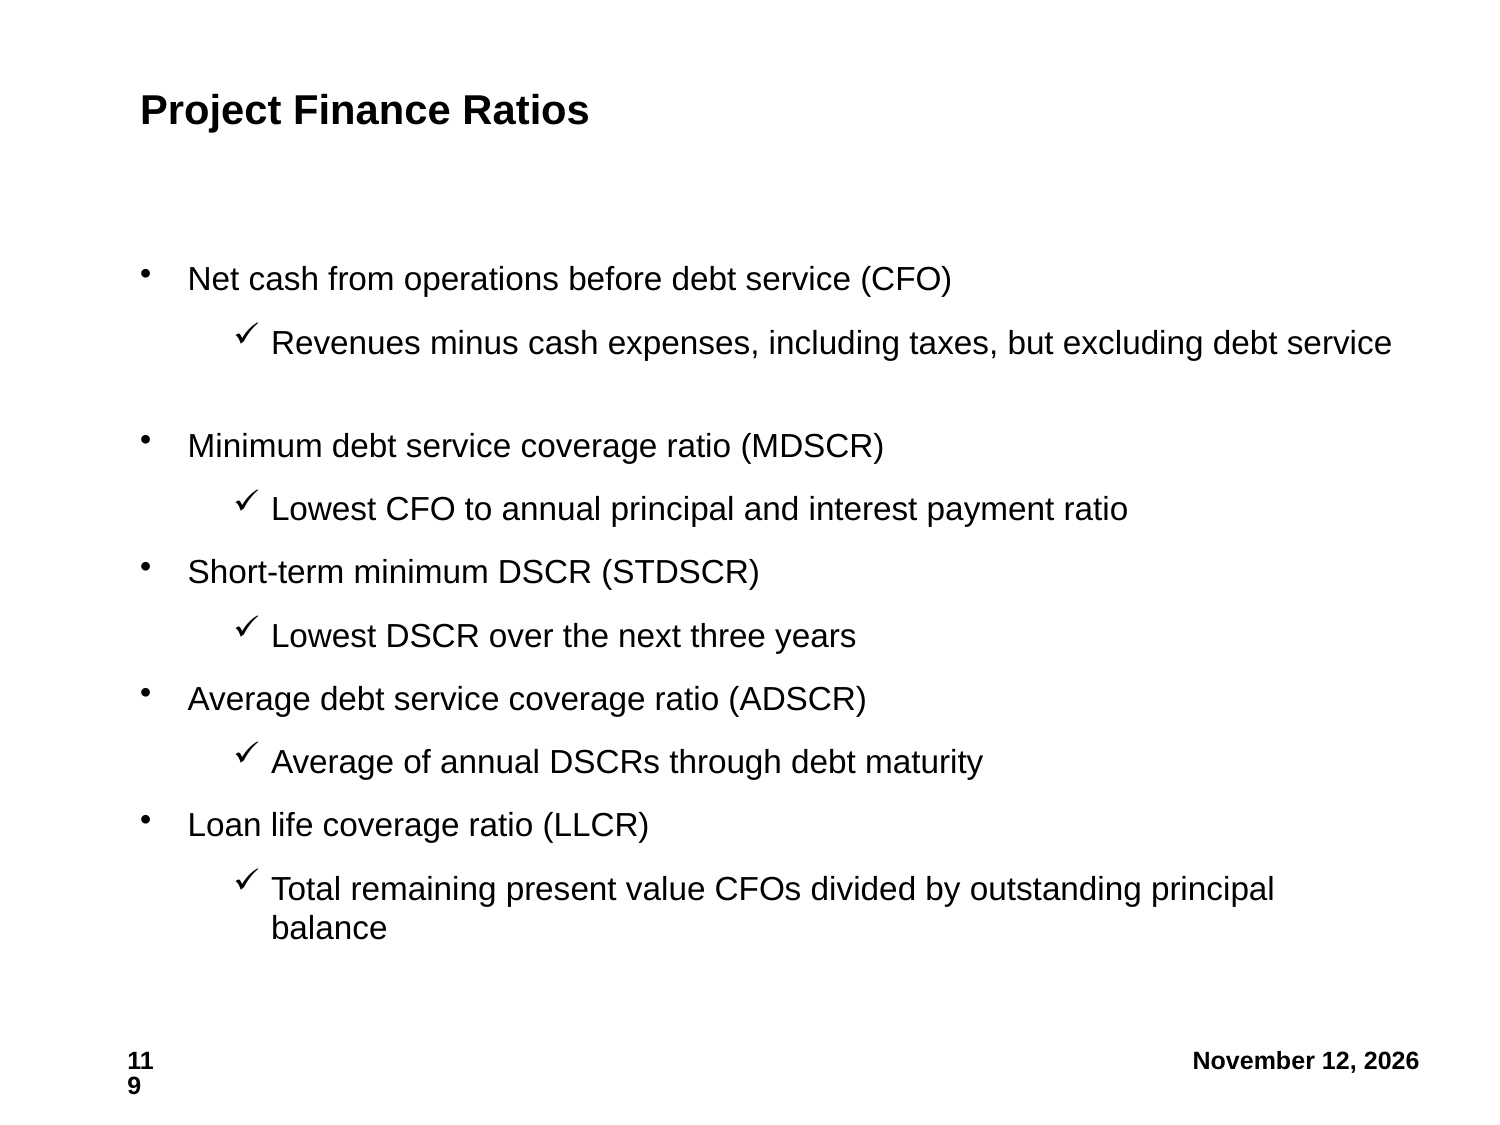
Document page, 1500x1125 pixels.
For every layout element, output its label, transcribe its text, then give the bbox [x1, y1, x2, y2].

title Project Finance Ratios [124, 74, 1376, 226]
list Net cash from operations before debt service (CFO) Revenues minus cash expenses, including taxes, but excluding debt service Minimum debt service coverage ratio (MDSCR) Lowest CFO to annual principal and interest payment ratio Short-term minimum DSCR (STDSCR) Lowest DSCR over the next three years Average debt service coverage ratio (ADSCR) Average of annual DSCRs through debt maturity Loan life coverage ratio (LLCR) Total remaining present value CFOs divided by outstanding principal balance [124, 249, 1413, 1001]
